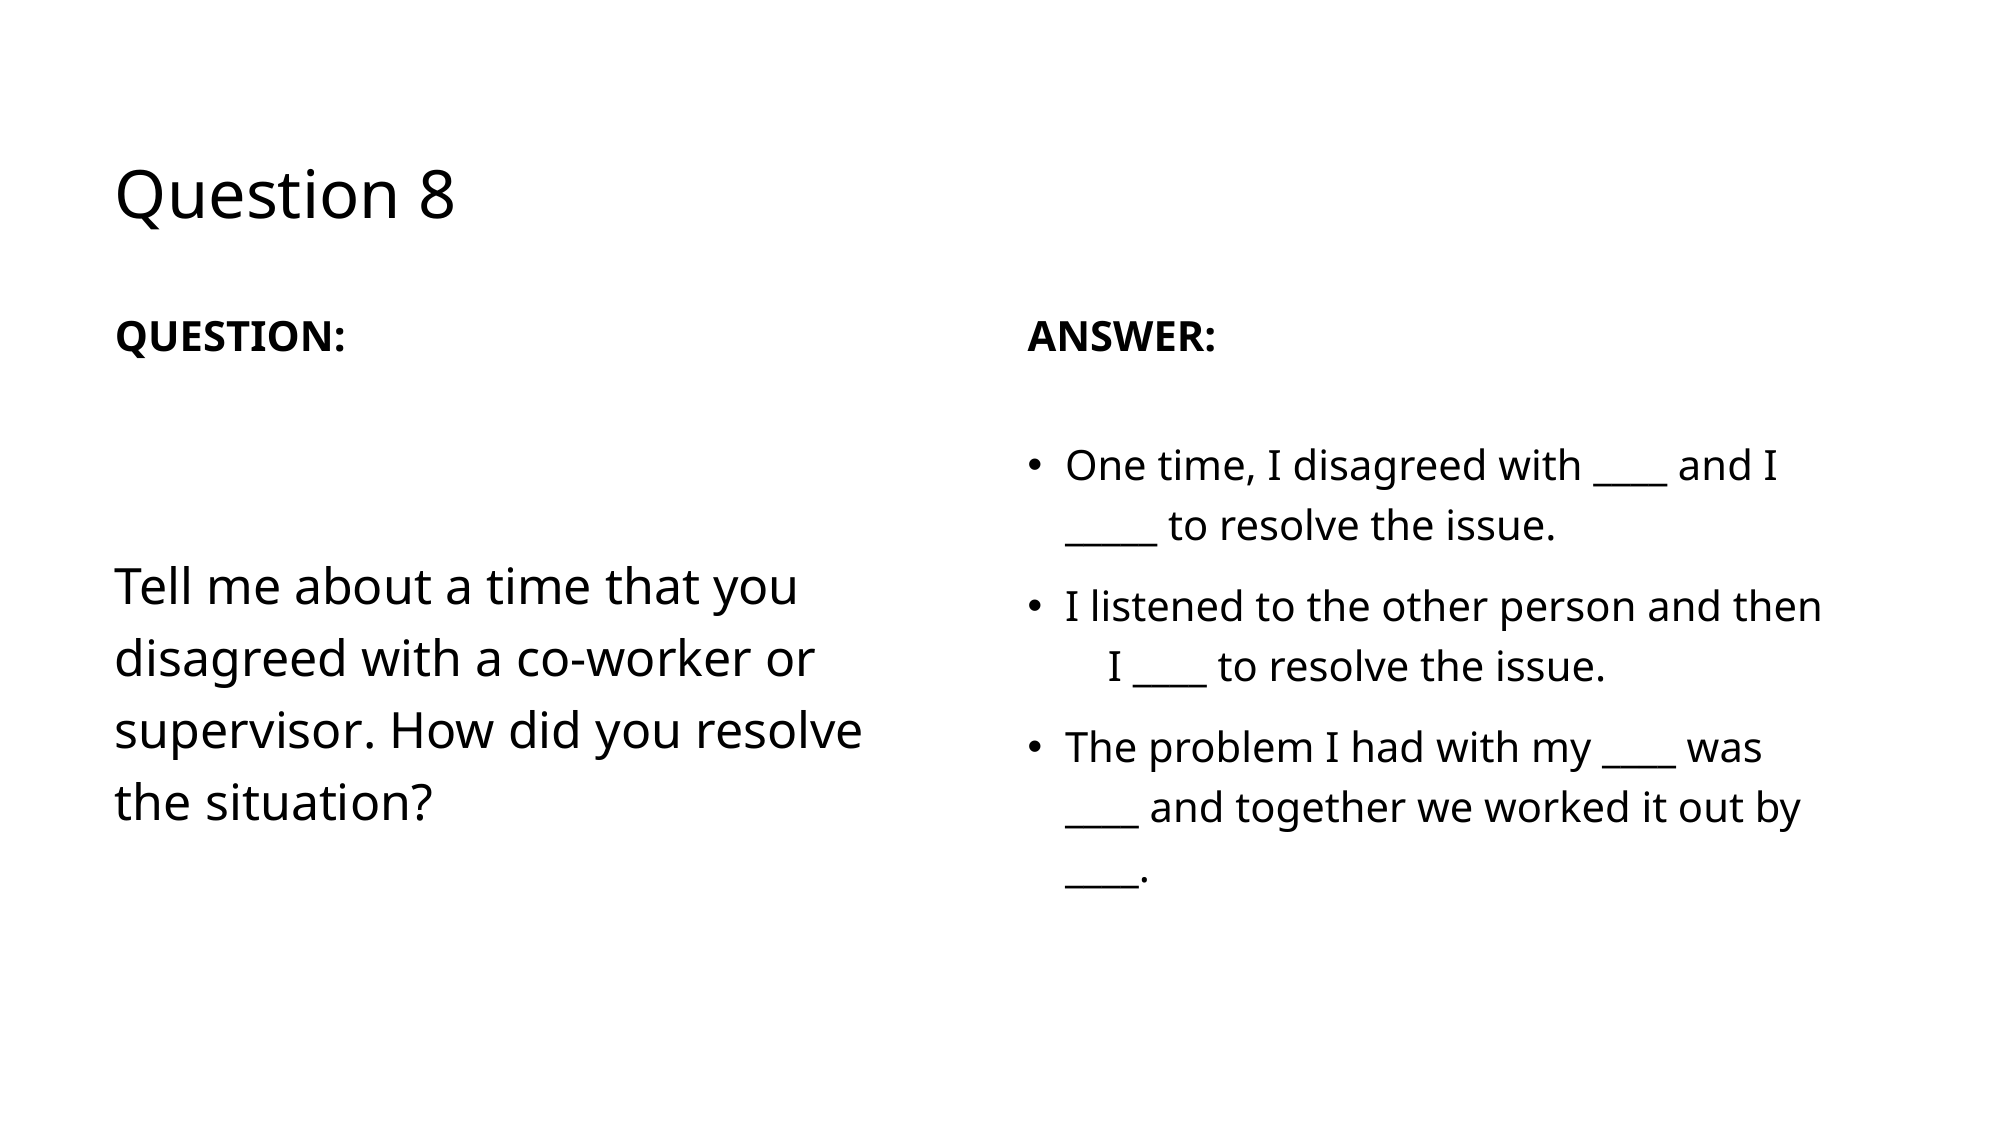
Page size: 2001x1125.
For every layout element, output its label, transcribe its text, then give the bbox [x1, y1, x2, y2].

list Tell me about a time that you disagreed with a co-worker or supervisor. How did you resolve the situation? [99, 534, 947, 1010]
title Question 8 [99, 89, 1863, 278]
list Answer: [1012, 276, 1863, 369]
list Question: [99, 276, 947, 369]
list One time, I disagreed with ____ and I _____ to resolve the issue. I listened to the other person and then I ____ to resolve the issue. The problem I had with my ____ was ____ and together we worked it out by ____. [1012, 391, 1863, 1010]
